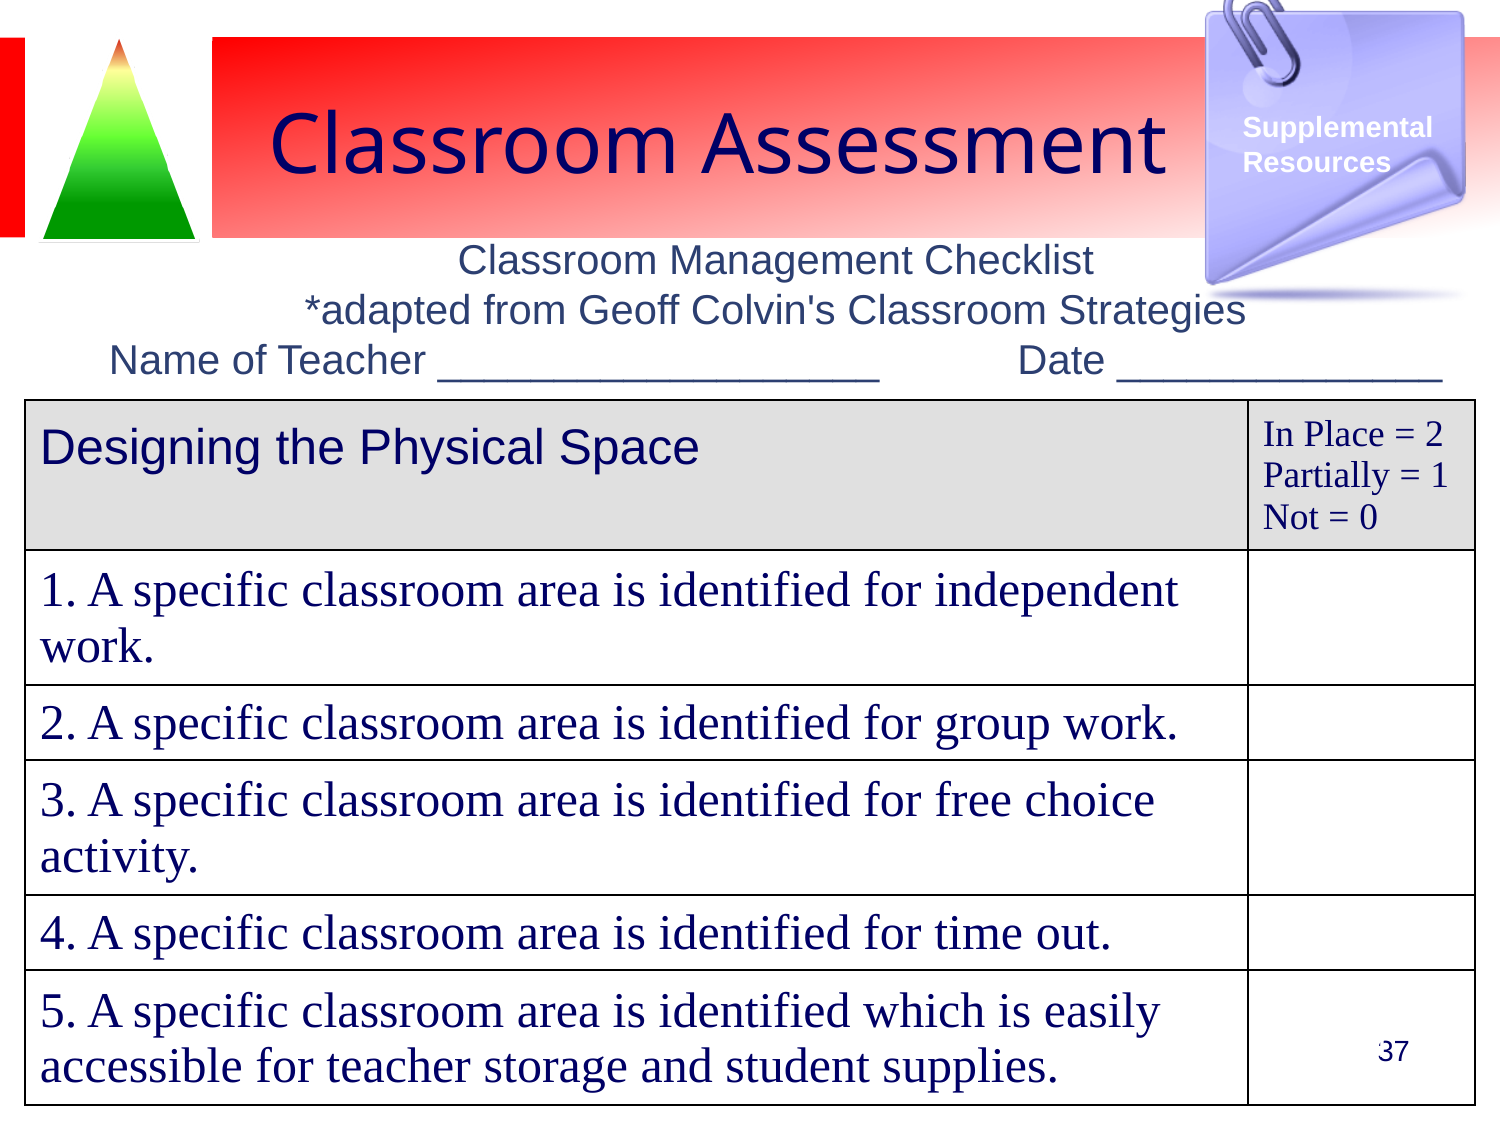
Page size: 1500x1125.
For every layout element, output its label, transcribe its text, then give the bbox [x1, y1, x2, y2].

table_cell [1249, 896, 1474, 969]
text_box Level I [1262, 1012, 1425, 1073]
title Classroom Assessment [124, 37, 1144, 225]
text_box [1149, 0, 1500, 313]
table_header Designing the Physical Space [26, 401, 1247, 549]
picture [37, 30, 200, 243]
table_cell 4. A specific classroom area is identified for time out. [26, 896, 1247, 969]
table_cell [1249, 761, 1474, 894]
table_cell 5. A specific classroom area is identified which is easily accessible for teacher storage and student supplies. [26, 971, 1247, 1104]
table_cell 1. A specific classroom area is identified for independent work. [26, 551, 1247, 684]
table_cell [1249, 686, 1474, 759]
table_header In Place = 2 Partially = 1 Not = 0 [1249, 401, 1474, 549]
text_box Classroom Management Checklist *adapted from Geoff Colvin's Classroom Strategies Name of Teacher ___________________ Date ______________ [62, 225, 1490, 440]
table_cell 2. A specific classroom area is identified for group work. [26, 686, 1247, 759]
table_cell [1249, 971, 1474, 1104]
table_cell 3. A specific classroom area is identified for free choice activity. [26, 761, 1247, 894]
table_cell [1249, 551, 1474, 684]
